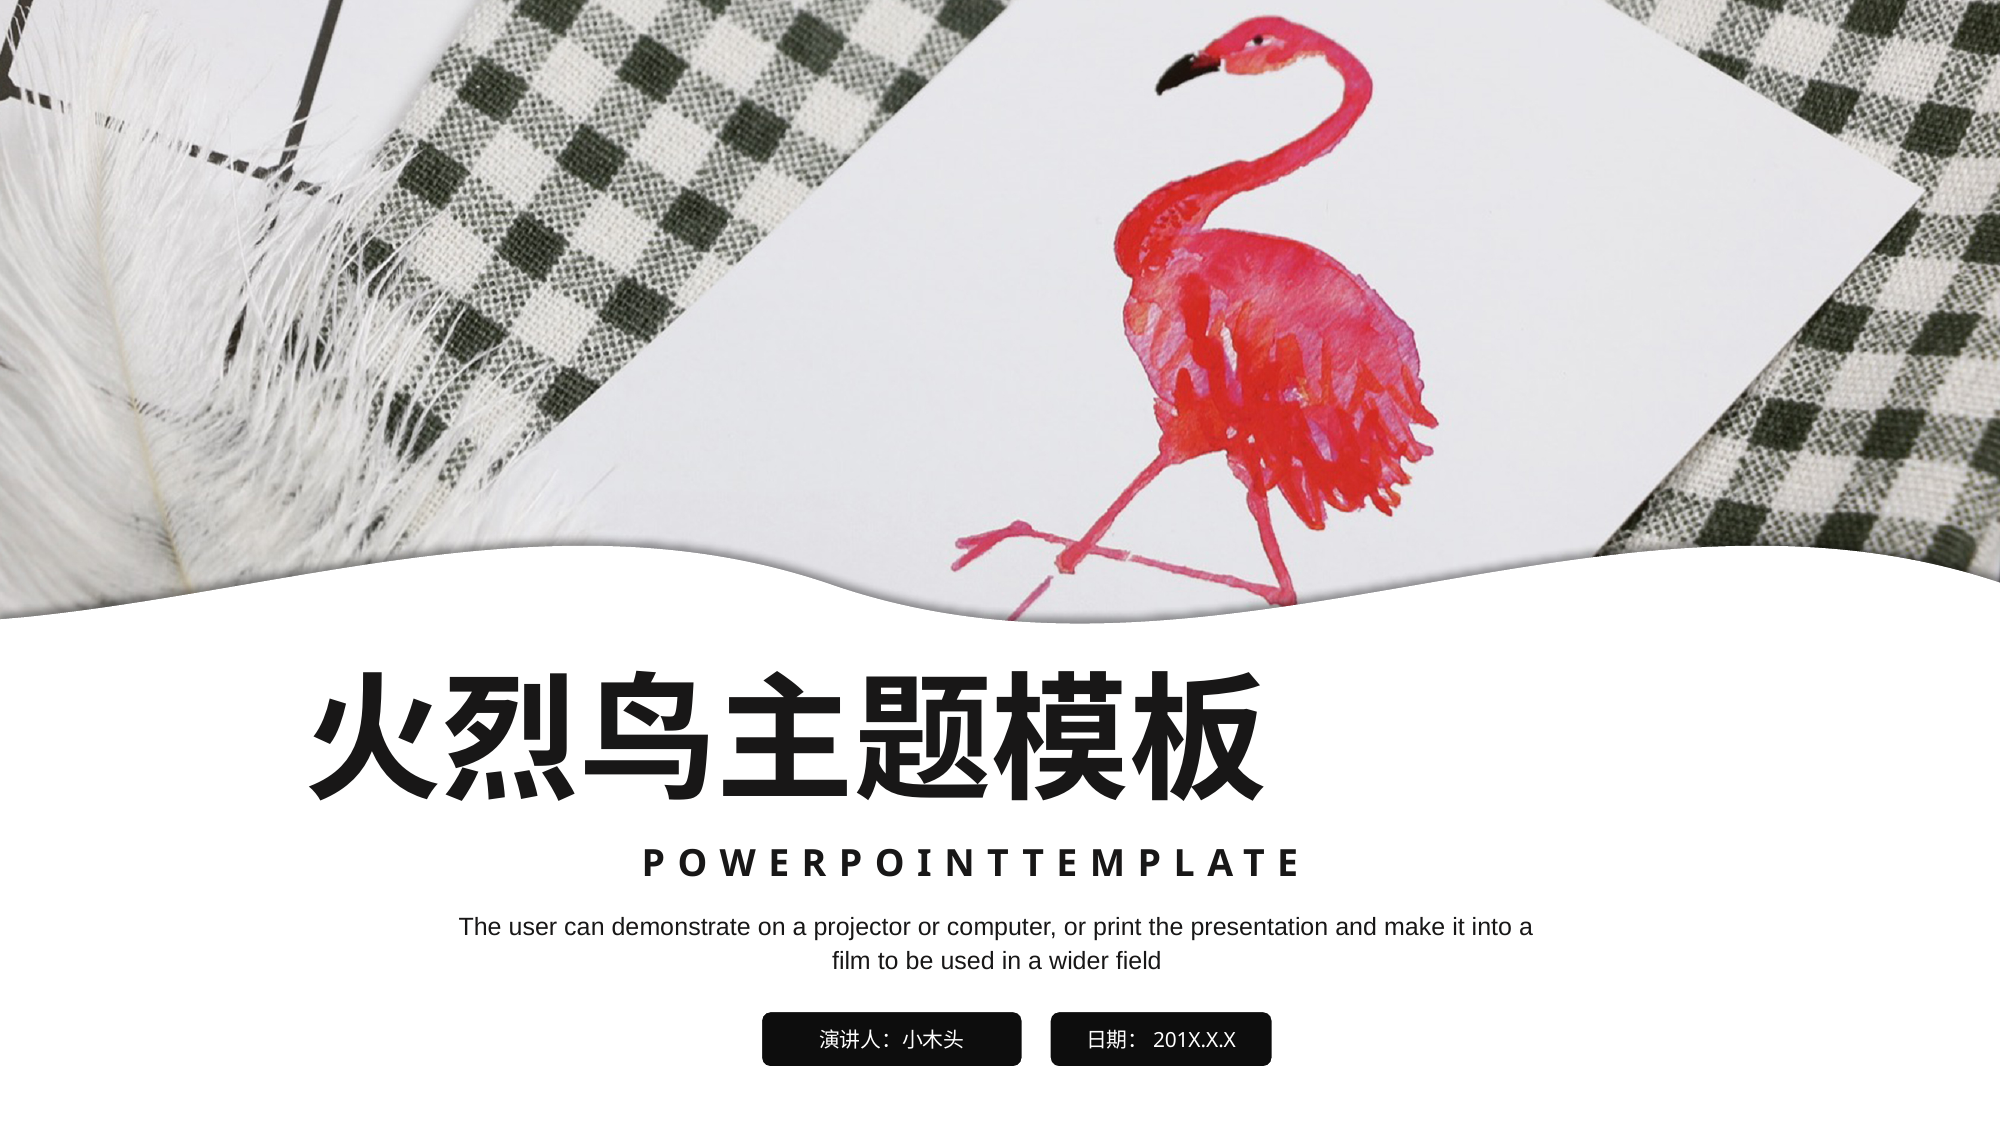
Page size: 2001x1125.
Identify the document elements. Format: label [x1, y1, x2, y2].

text_box [289, 643, 1796, 893]
picture [0, 0, 2000, 1125]
